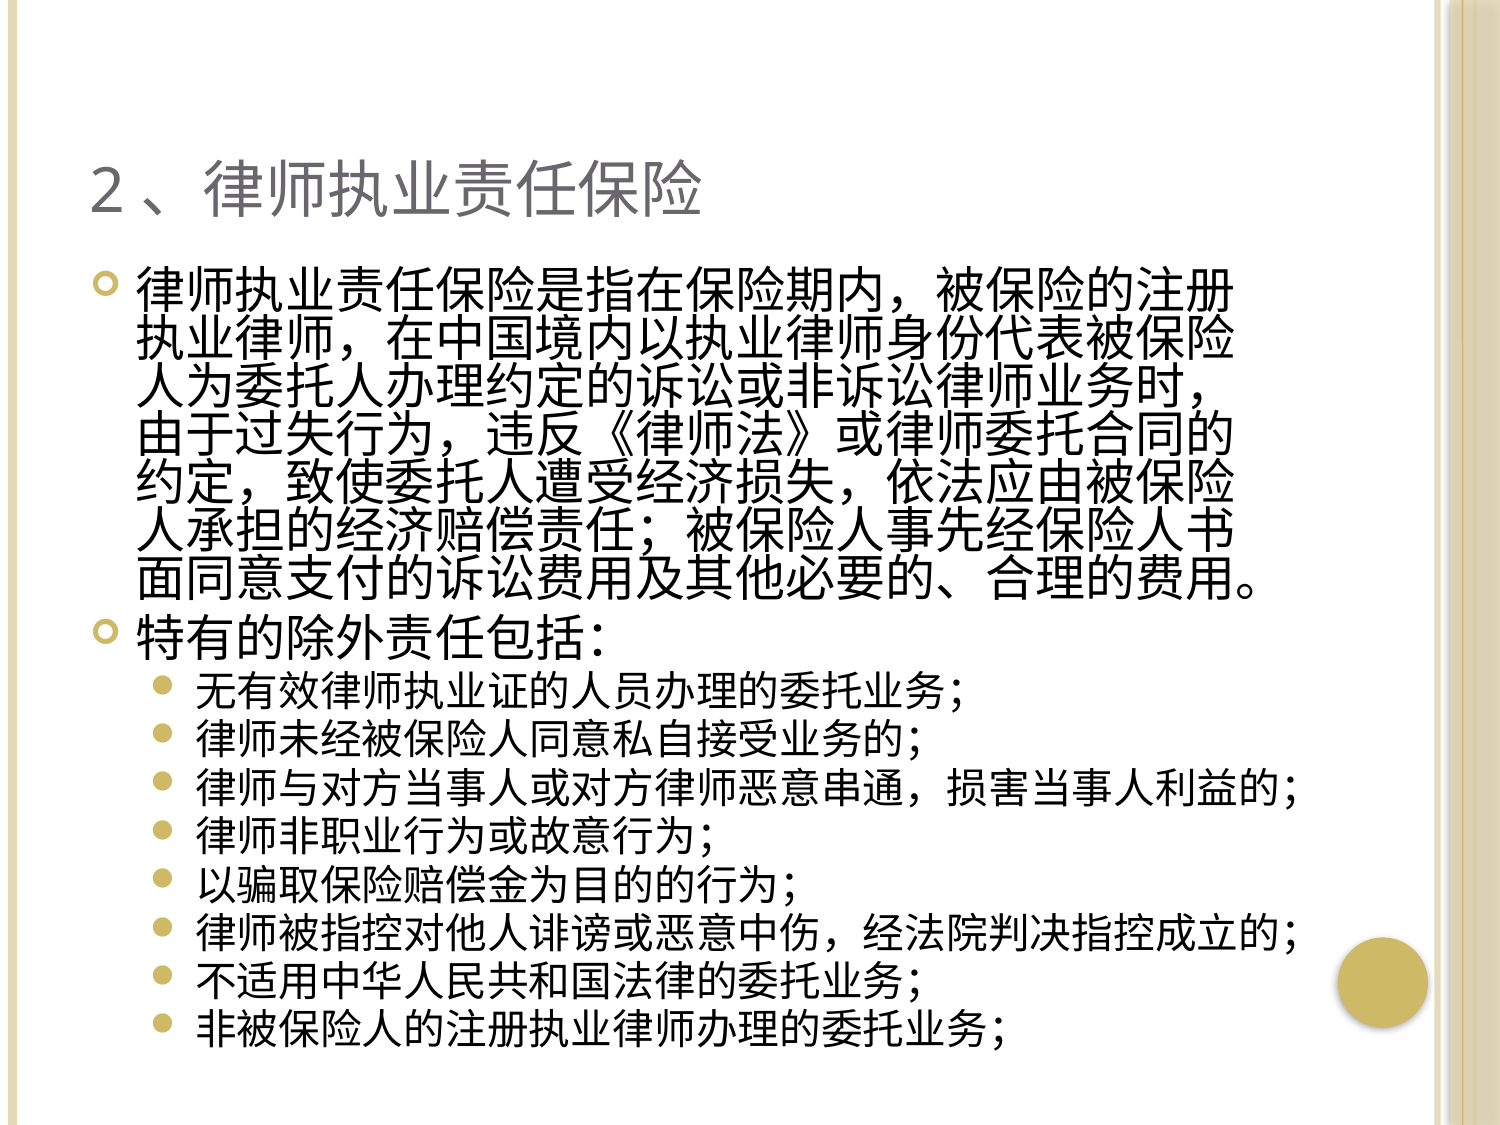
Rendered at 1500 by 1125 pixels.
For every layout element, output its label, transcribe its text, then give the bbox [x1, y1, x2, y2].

list 律师执业责任保险是指在保险期内，被保险的注册执业律师，在中国境内以执业律师身份代表被保险人为委托人办理约定的诉讼或非诉讼律师业务时，由于过失行为，违反《律师法》或律师委托合同的约定，致使委托人遭受经济损失，依法应由被保险人承担的经济赔偿责任；被保险人事先经保险人书面同意支付的诉讼费用及其他必要的、合理的费用。 特有的除外责任包括： 无有效律师执业证的人员办理的委托业务； 律师未经被保险人同意私自接受业务的； 律师与对方当事人或对方律师恶意串通，损害当事人利益的； 律师非职业行为或故意行为； 以骗取保险赔偿金为目的的行为； 律师被指控对他人诽谤或恶意中伤，经法院判决指控成立的； 不适用中华人民共和国法律的委托业务； 非被保险人的注册执业律师办理的委托业务； [74, 262, 1301, 1063]
title 2、律师执业责任保险 [75, 45, 1300, 233]
